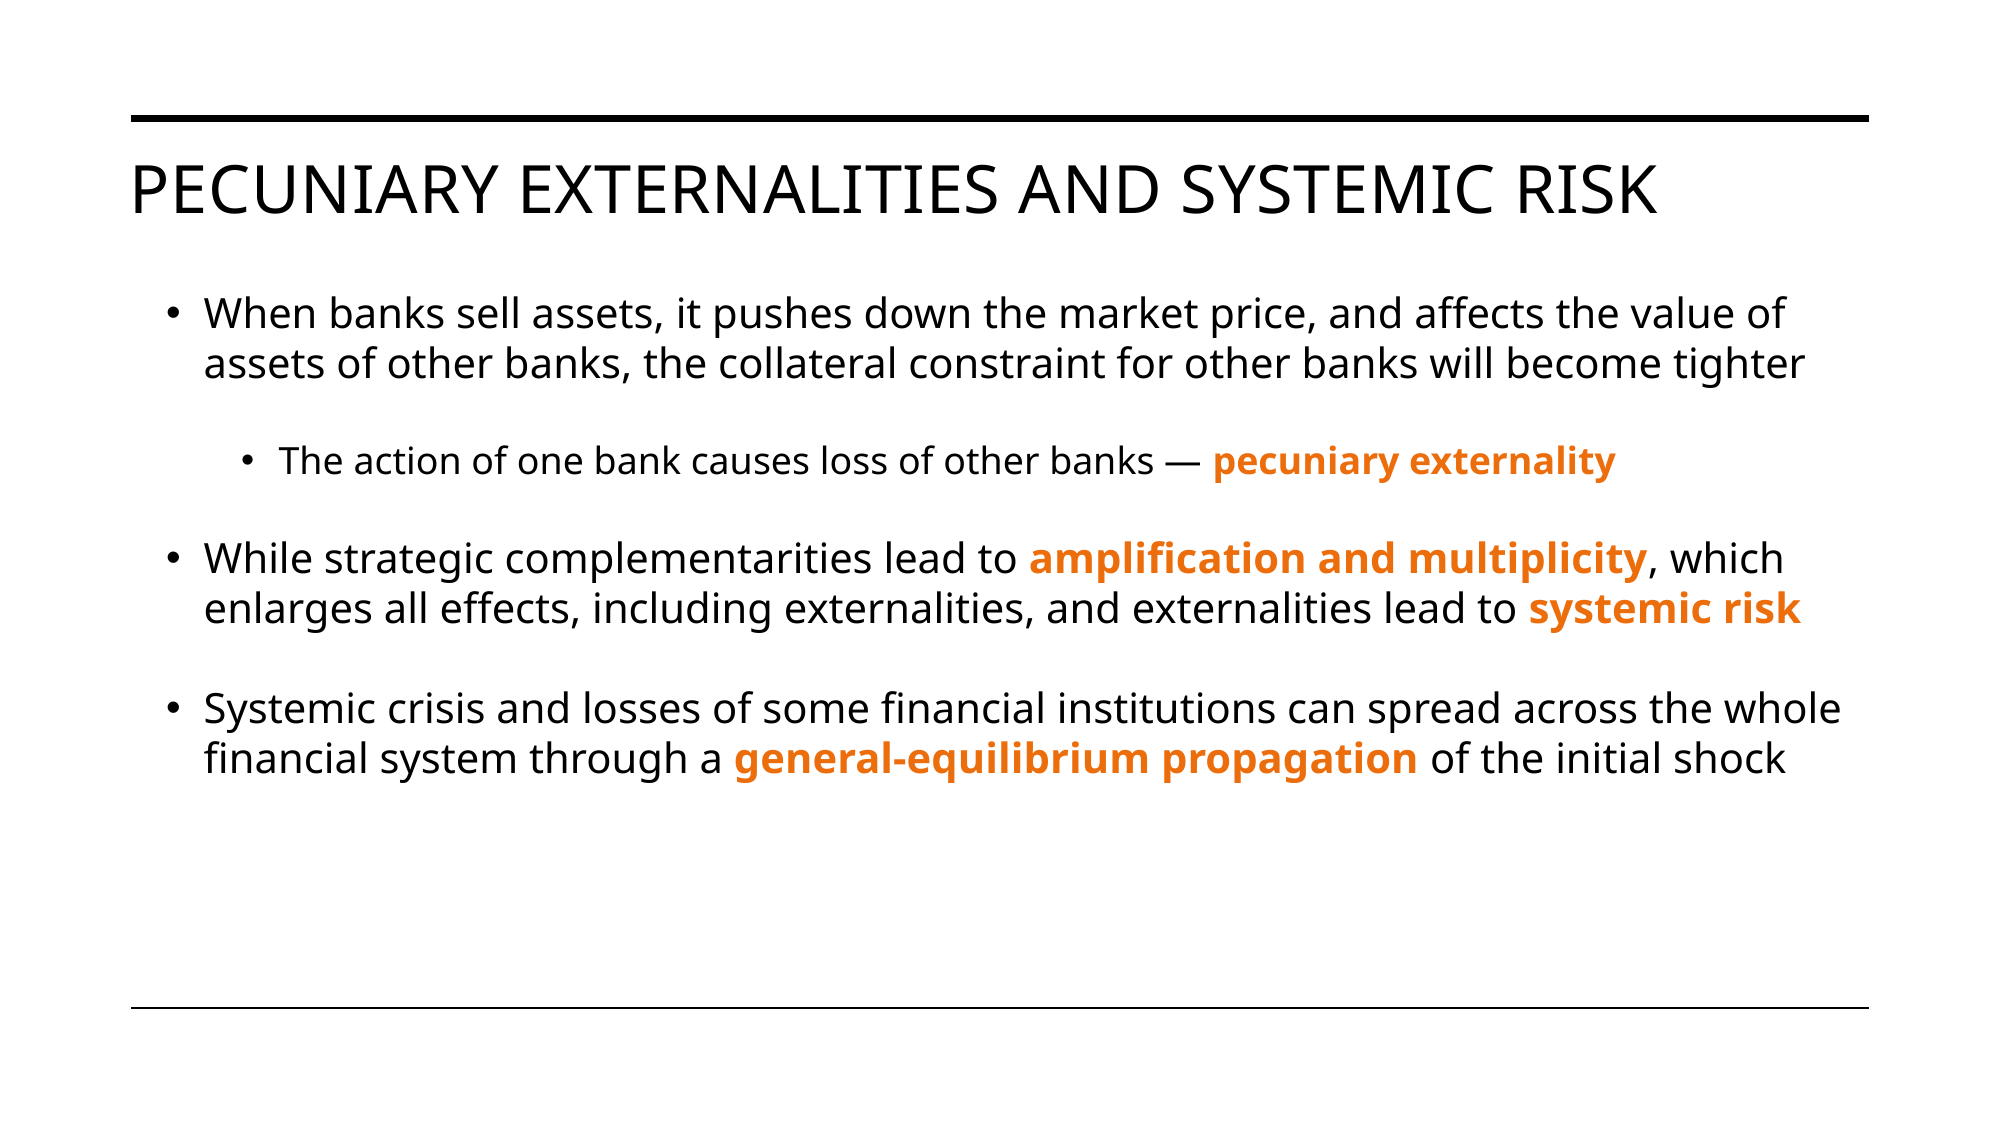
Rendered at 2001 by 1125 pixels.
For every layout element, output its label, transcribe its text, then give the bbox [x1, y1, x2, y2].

title pecuniary externalities and systemic risk [114, 139, 1869, 224]
list When banks sell assets, it pushes down the market price, and affects the value of assets of other banks, the collateral constraint for other banks will become tighter The action of one bank causes loss of other banks — pecuniary externality While strategic complementarities lead to amplification and multiplicity, which enlarges all effects, including externalities, and externalities lead to systemic risk Systemic crisis and losses of some financial institutions can spread across the whole financial system through a general-equilibrium propagation of the initial shock [114, 279, 1869, 975]
